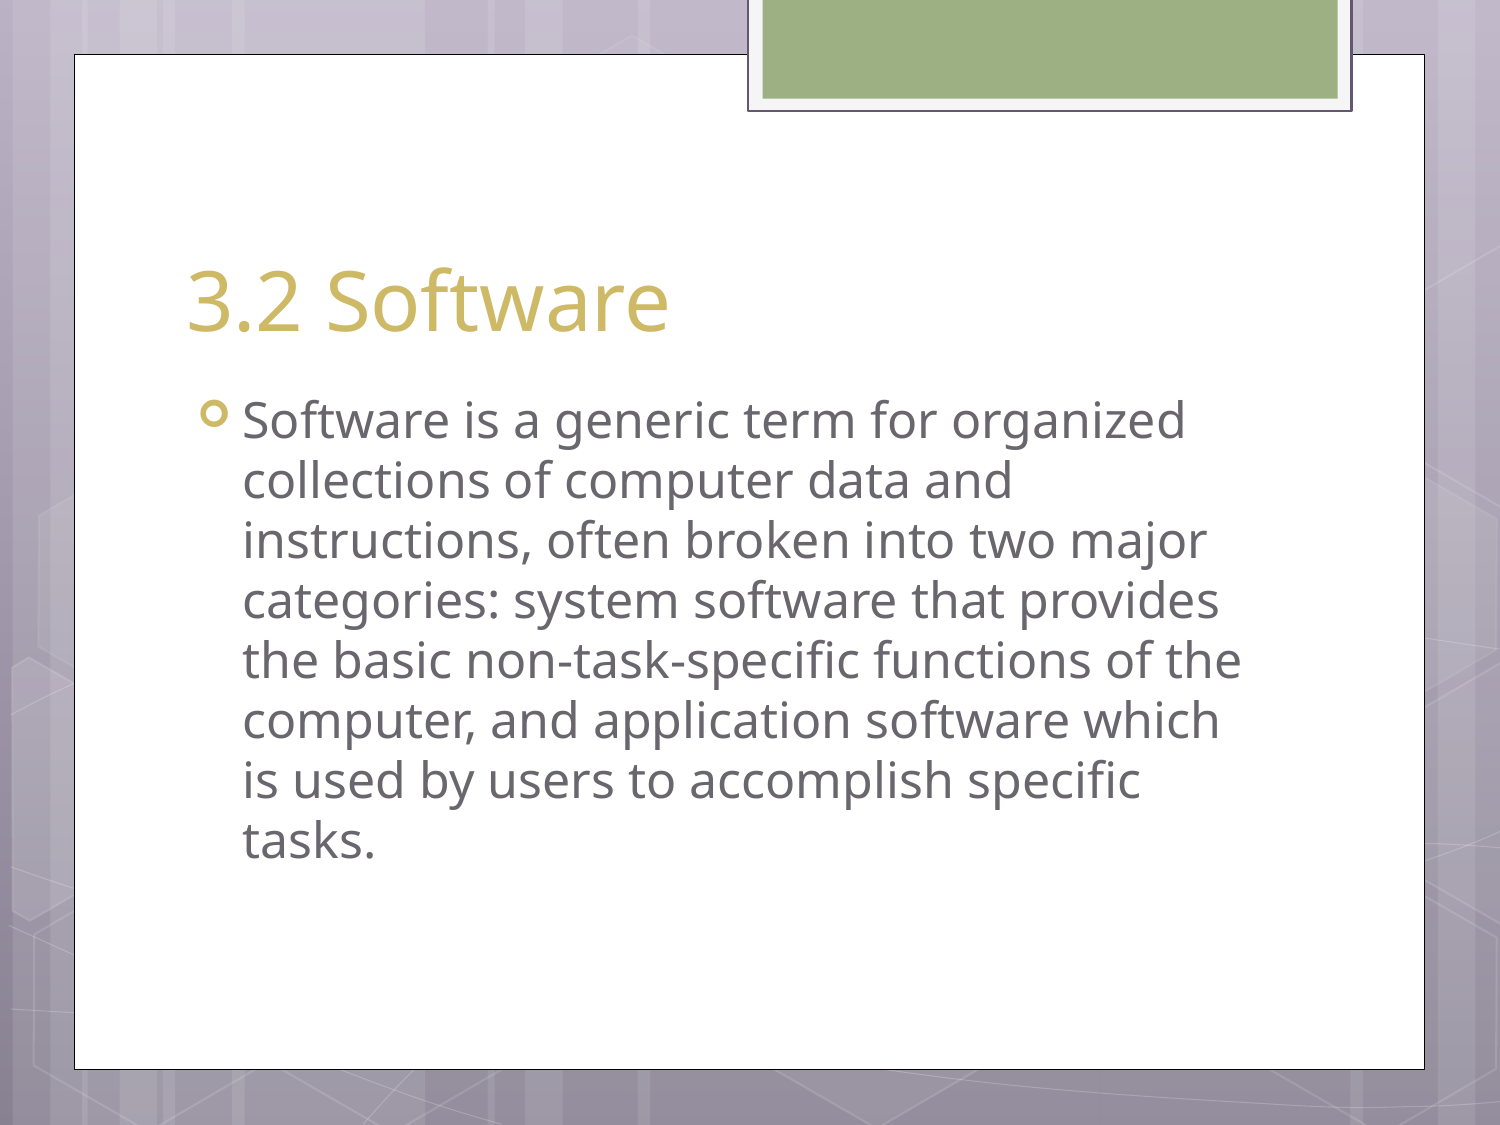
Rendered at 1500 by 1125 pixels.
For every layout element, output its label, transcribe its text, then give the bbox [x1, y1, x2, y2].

list Software is a generic term for organized collections of computer data and instructions, often broken into two major categories: system software that provides the basic non-task-specific functions of the computer, and application software which is used by users to accomplish specific tasks. [171, 381, 1283, 957]
title 3.2 Software [171, 168, 1324, 357]
